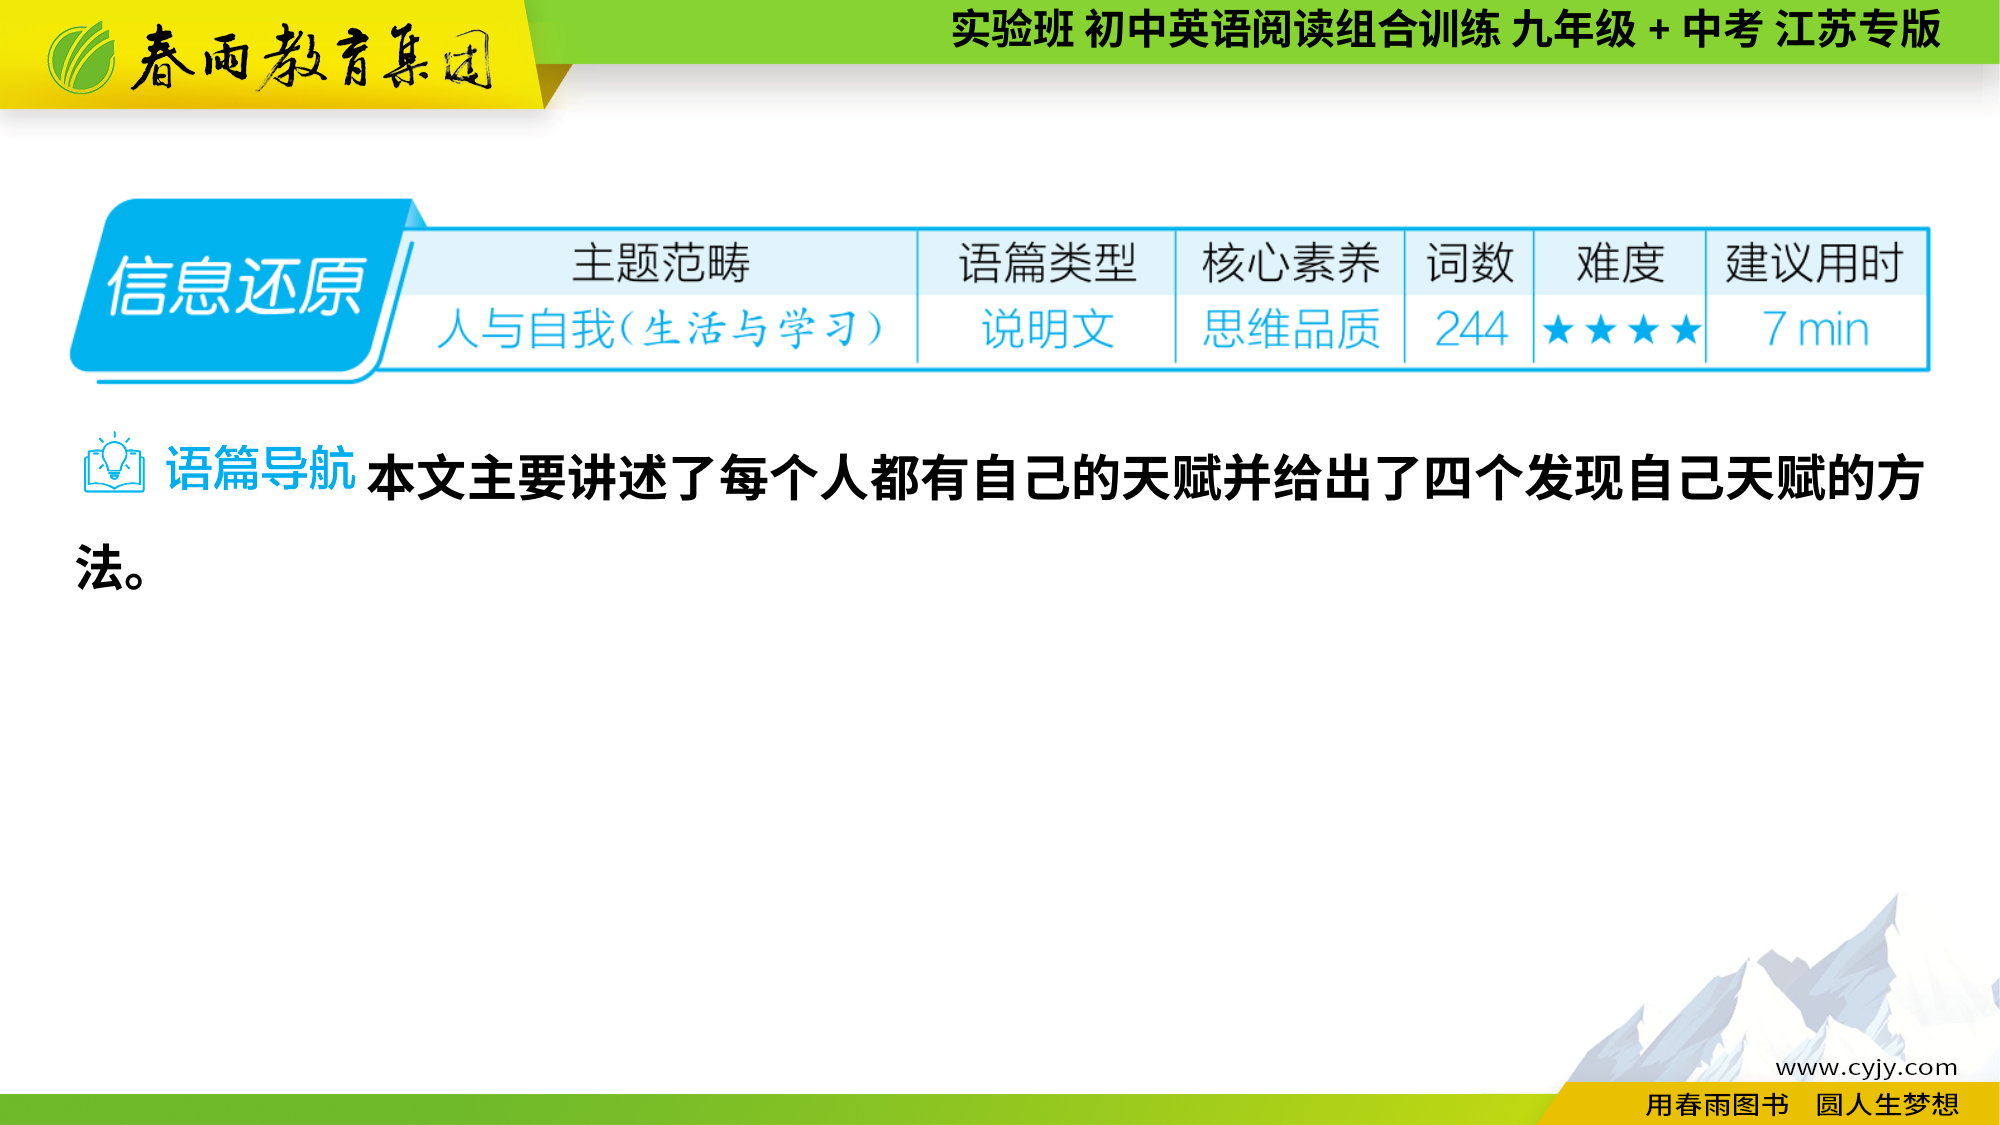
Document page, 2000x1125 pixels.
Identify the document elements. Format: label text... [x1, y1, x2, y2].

list 本文主要讲述了每个人都有自己的天赋并给出了四个发现自己天赋的方法。 [59, 409, 1944, 607]
picture [0, 0, 2000, 1125]
